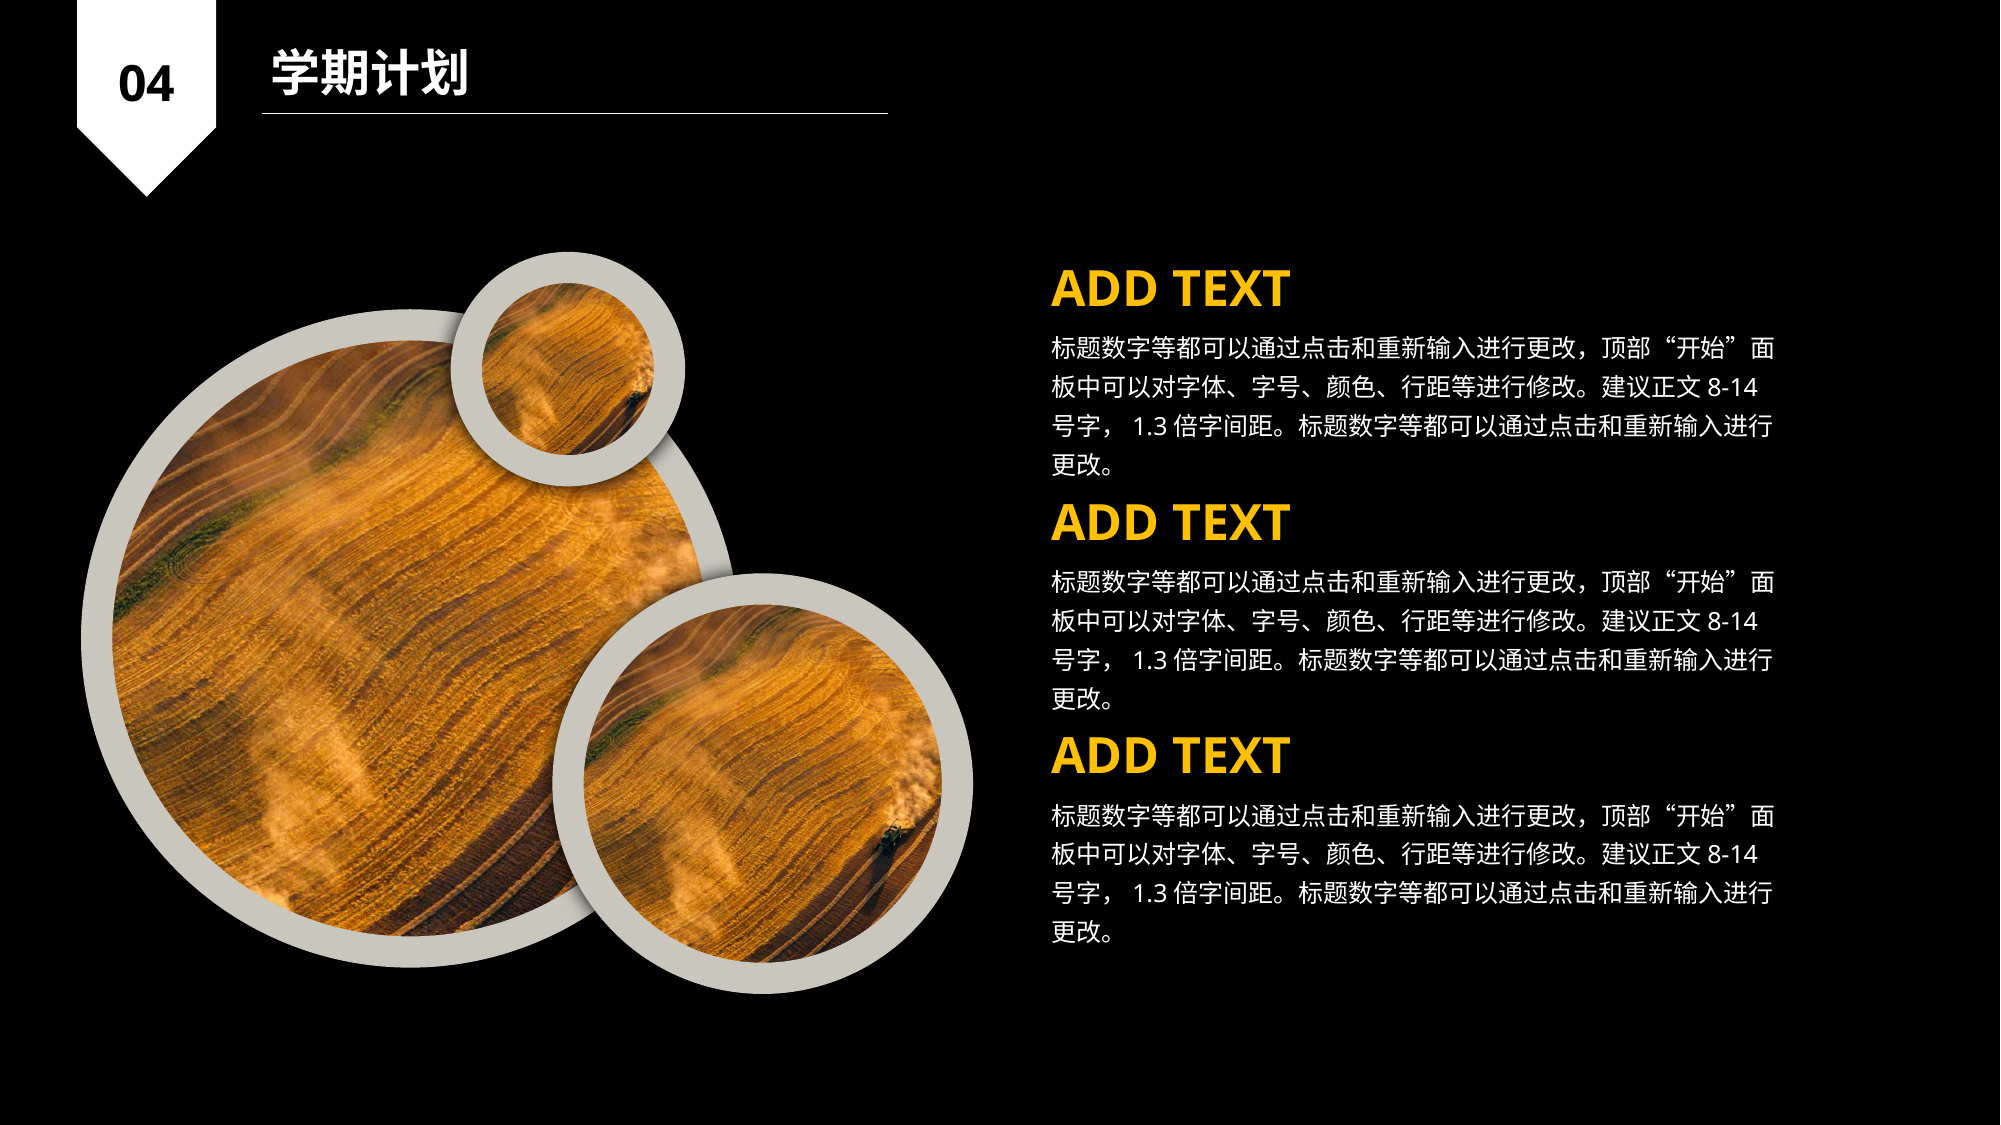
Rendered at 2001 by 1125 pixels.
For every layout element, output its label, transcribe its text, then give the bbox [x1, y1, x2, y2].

text_box ADD TEXT [1036, 716, 1434, 783]
text_box 标题数字等都可以通过点击和重新输入进行更改，顶部“开始”面板中可以对字体、字号、颜色、行距等进行修改。建议正文8-14号字，1.3倍字间距。标题数字等都可以通过点击和重新输入进行更改。 [1036, 783, 1803, 955]
list 学期计划 [255, 40, 881, 104]
list 04 [96, 50, 197, 120]
picture [96, 267, 958, 979]
text_box 标题数字等都可以通过点击和重新输入进行更改，顶部“开始”面板中可以对字体、字号、颜色、行距等进行修改。建议正文8-14号字，1.3倍字间距。标题数字等都可以通过点击和重新输入进行更改。 [1036, 316, 1803, 487]
text_box ADD TEXT [1036, 249, 1434, 316]
text_box 标题数字等都可以通过点击和重新输入进行更改，顶部“开始”面板中可以对字体、字号、颜色、行距等进行修改。建议正文8-14号字，1.3倍字间距。标题数字等都可以通过点击和重新输入进行更改。 [1036, 549, 1803, 721]
text_box ADD TEXT [1036, 482, 1434, 549]
